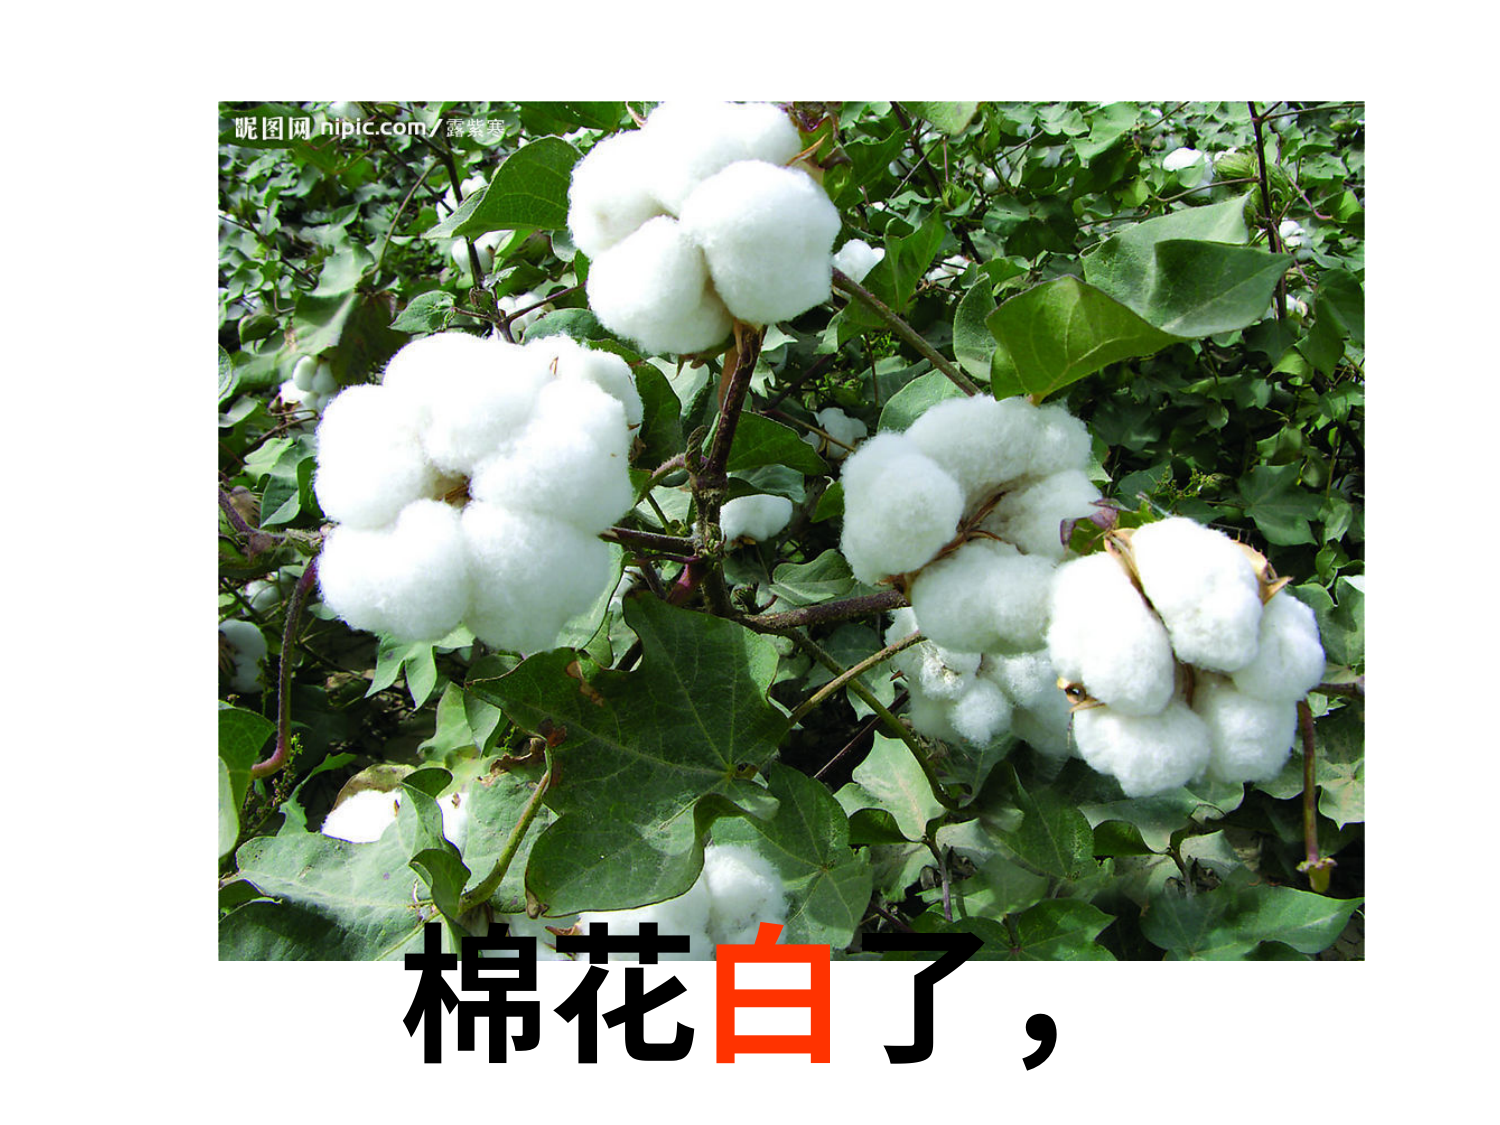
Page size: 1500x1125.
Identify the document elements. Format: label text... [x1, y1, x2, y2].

picture [218, 101, 1365, 961]
text_box 棉花白了， [383, 961, 1170, 1088]
